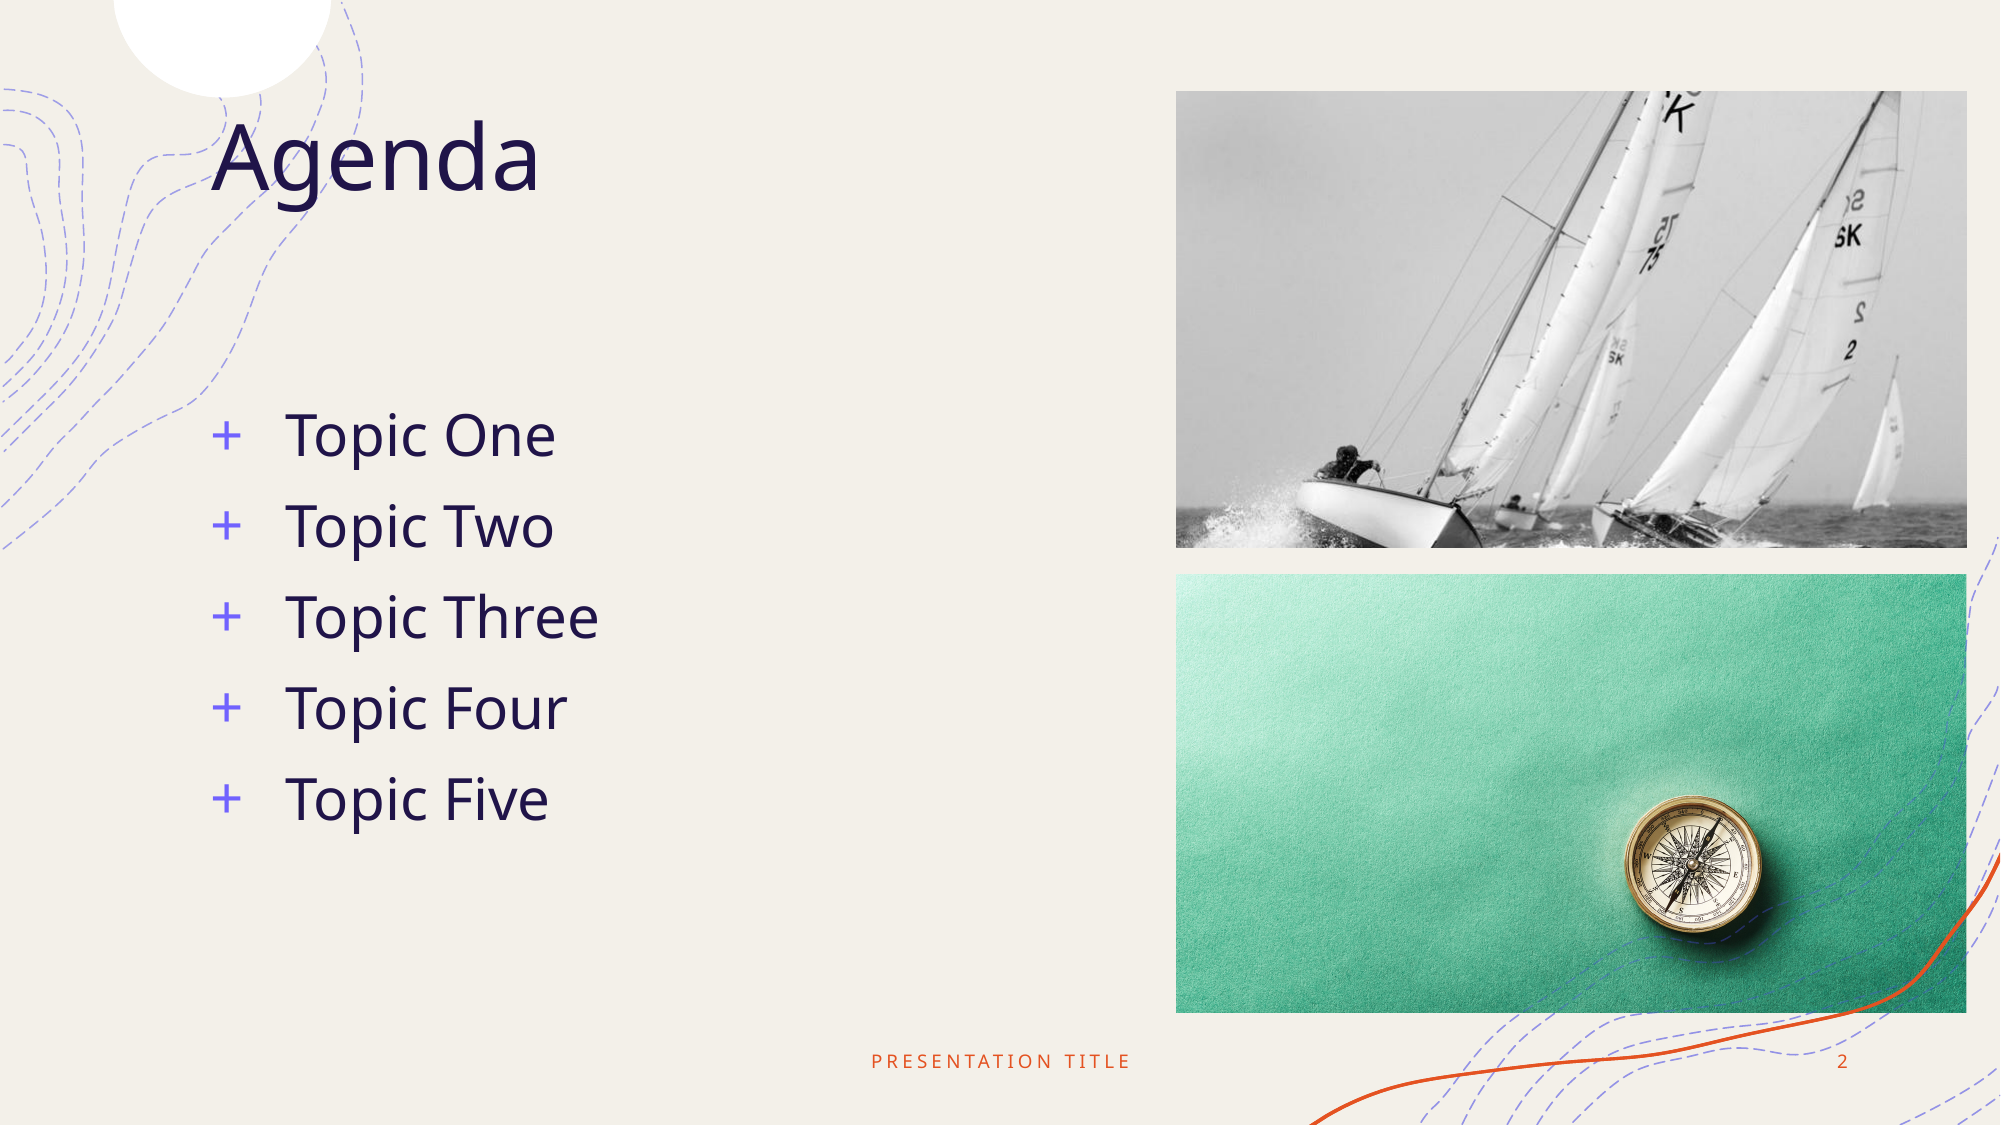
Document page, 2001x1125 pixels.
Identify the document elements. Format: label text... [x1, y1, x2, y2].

list Topic One Topic Two Topic Three Topic Four Topic Five [196, 391, 1117, 1013]
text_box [1309, 537, 2000, 1125]
picture [1176, 91, 1967, 548]
picture [1175, 574, 1309, 1013]
title Agenda [196, 91, 1116, 365]
footer PRESENTATION TITLE [662, 1042, 1309, 1103]
